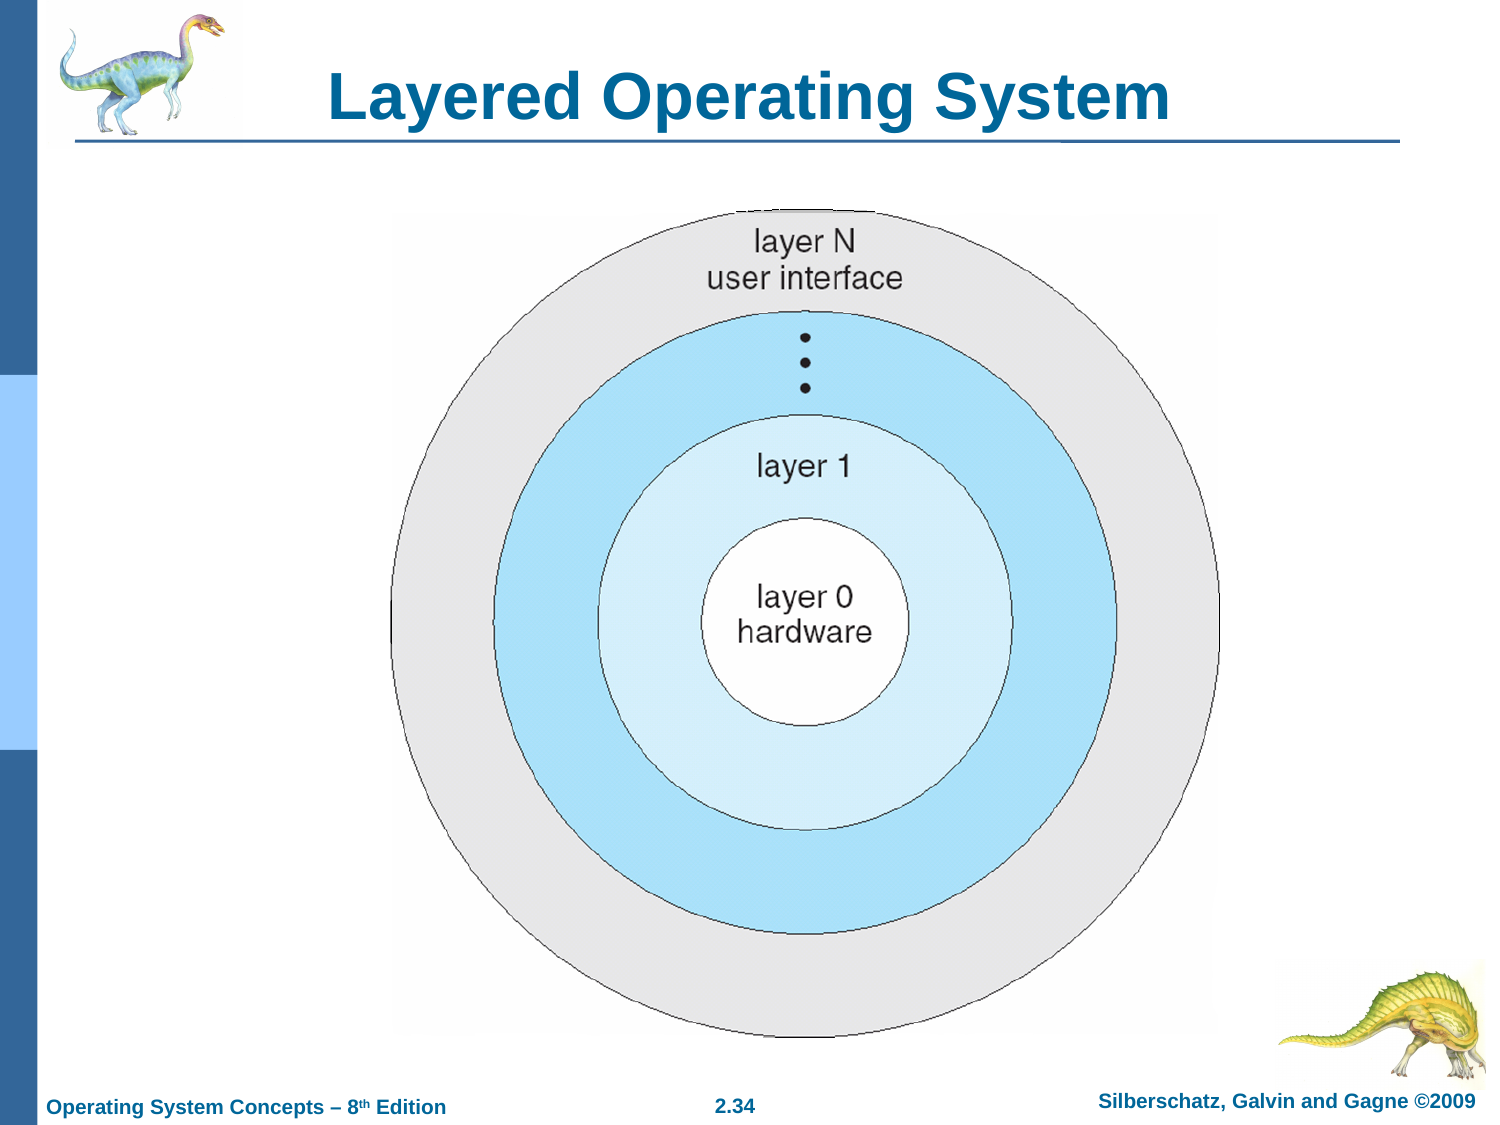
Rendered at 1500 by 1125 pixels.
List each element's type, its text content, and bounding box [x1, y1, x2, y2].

picture [383, 205, 1227, 1044]
title Layered Operating System [74, 45, 1426, 141]
picture [1275, 959, 1486, 1090]
picture [46, 0, 243, 149]
